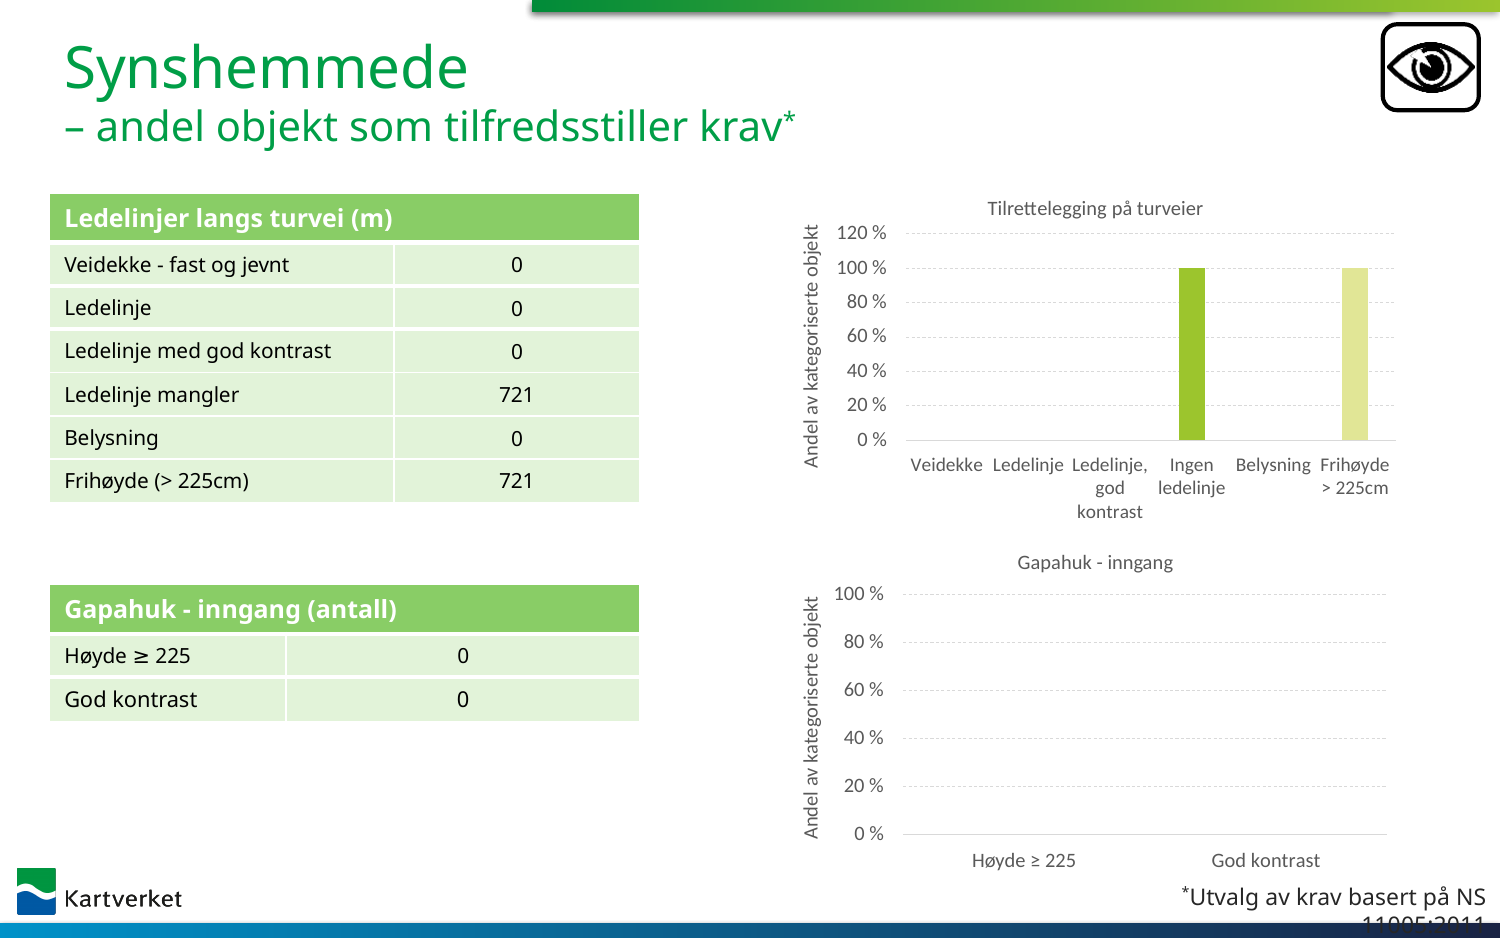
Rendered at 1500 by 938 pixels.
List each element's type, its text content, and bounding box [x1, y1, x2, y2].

table_cell 0 [395, 331, 639, 372]
table_cell 0 [287, 636, 639, 675]
table_cell 0 [287, 679, 639, 721]
table_cell 0 [395, 417, 639, 458]
table_cell 0 [395, 288, 639, 327]
table_cell Høyde ≥ 225 [50, 636, 285, 675]
text_box Synshemmede – andel objekt som tilfredsstiller krav* [49, 24, 1431, 158]
text_box *Utvalg av krav basert på NS 11005:2011 [1068, 873, 1500, 938]
table_header Gapahuk - inngang (antall) [50, 585, 639, 632]
table_cell Frihøyde (> 225cm) [50, 460, 393, 502]
picture [791, 541, 1400, 880]
table_cell Ledelinje med god kontrast [50, 331, 393, 372]
table_cell 0 [395, 245, 639, 284]
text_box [1382, 24, 1480, 111]
table_cell God kontrast [50, 679, 285, 721]
picture [791, 187, 1400, 526]
table_cell Veidekke - fast og jevnt [50, 245, 393, 284]
table_header Ledelinjer langs turvei (m) [50, 194, 639, 240]
table_cell Ledelinje mangler [50, 373, 393, 415]
table_cell Ledelinje [50, 288, 393, 327]
table_cell 721 [395, 460, 639, 502]
table_cell 721 [395, 373, 639, 415]
table_cell Belysning [50, 417, 393, 458]
